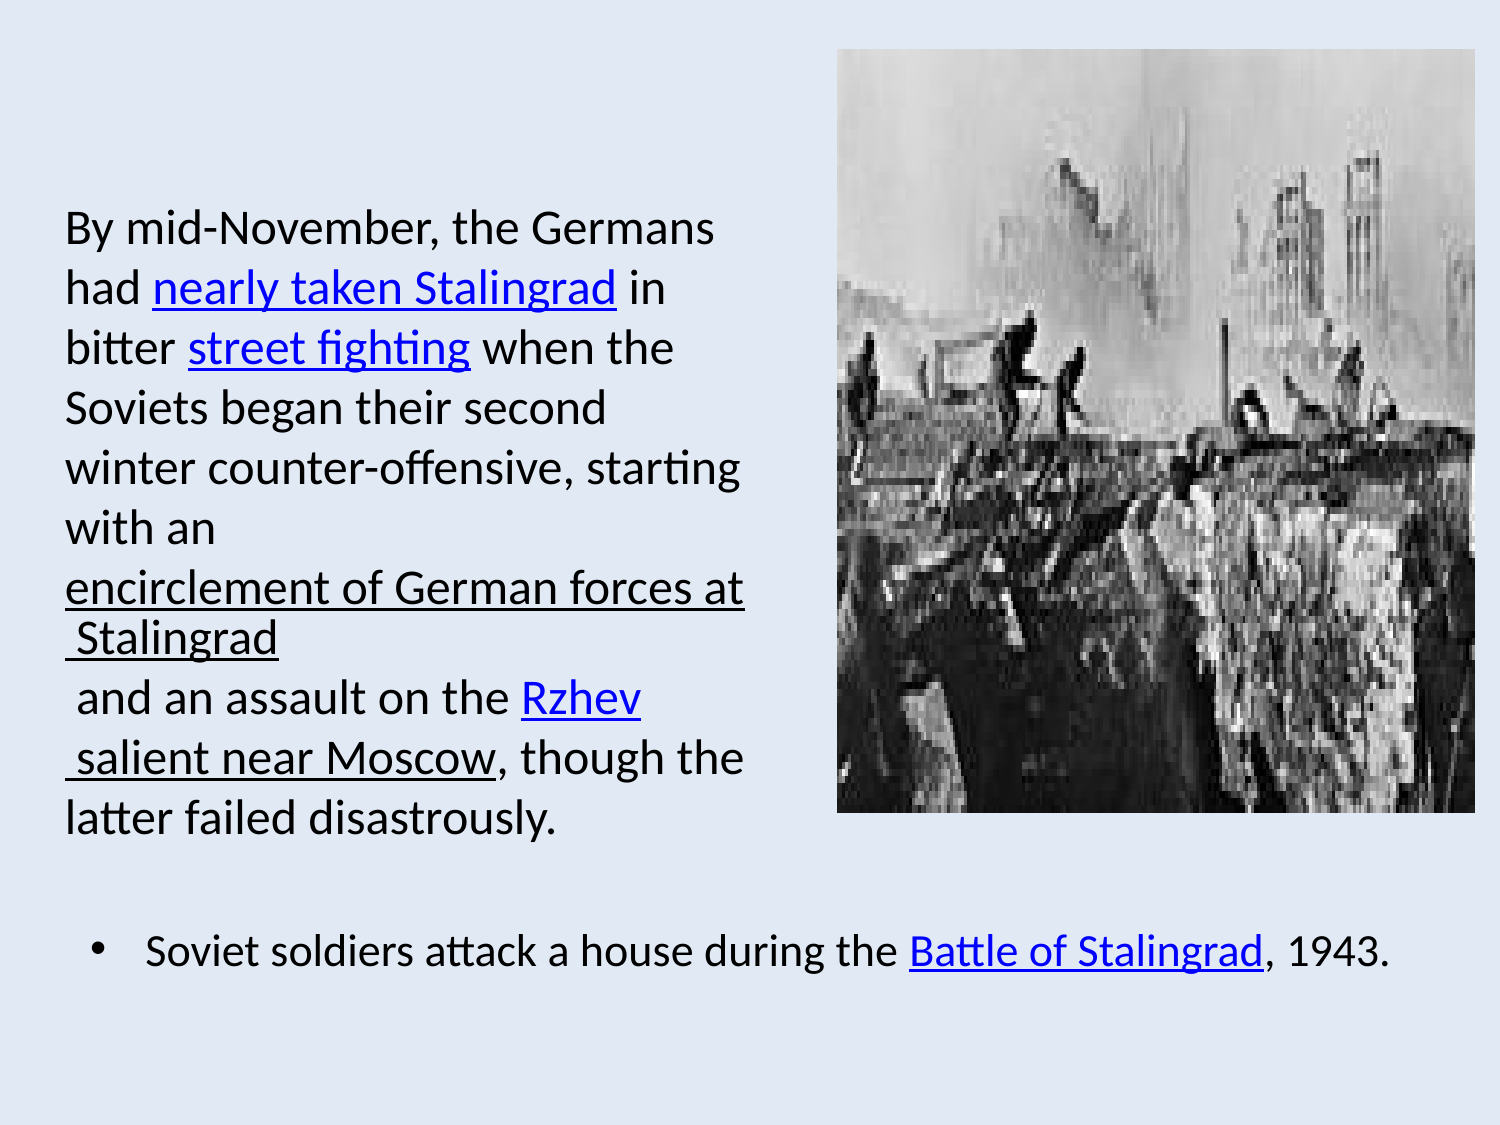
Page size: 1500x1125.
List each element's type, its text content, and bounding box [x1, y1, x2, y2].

picture [837, 49, 1476, 813]
list Soviet soldiers attack a house during the Battle of Stalingrad, 1943. [75, 912, 1463, 1005]
text_box By mid-November, the Germans had nearly taken Stalingrad in bitter street fighting when the Soviets began their second winter counter-offensive, starting with an encirclement of German forces at Stalingrad and an assault on the Rzhev salient near Moscow, though the latter failed disastrously. [50, 187, 763, 803]
